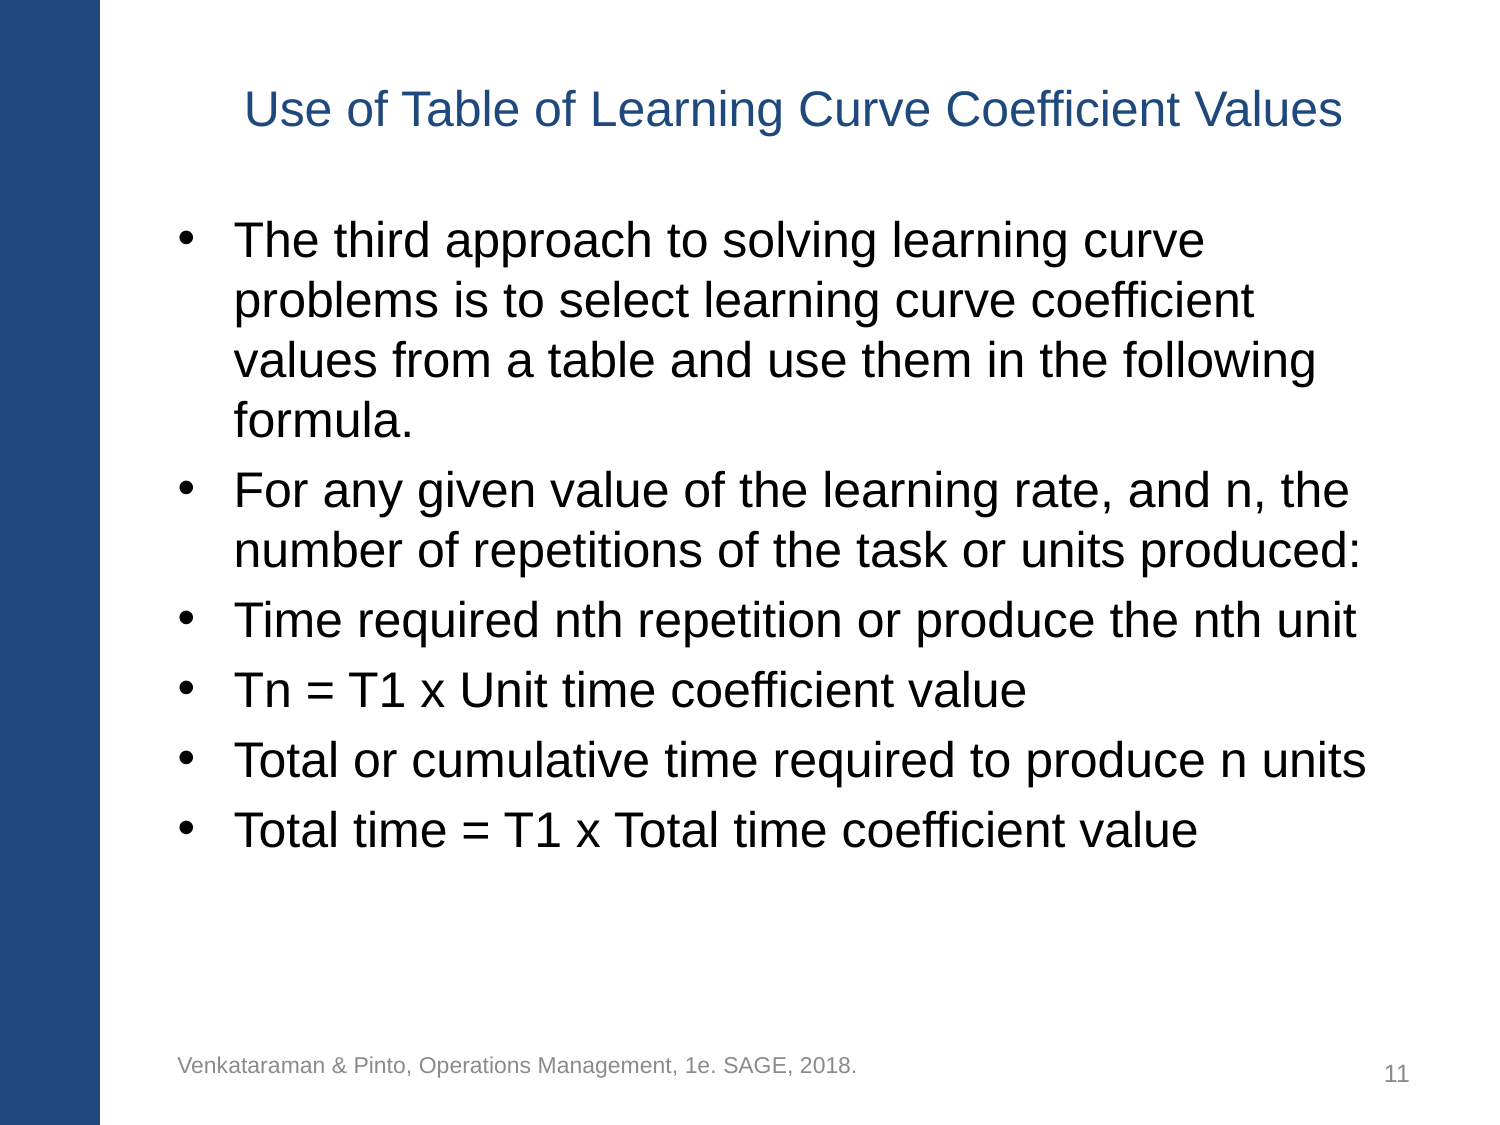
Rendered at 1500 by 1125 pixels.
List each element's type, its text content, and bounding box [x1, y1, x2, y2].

footer Venkataraman & Pinto, Operations Management, 1e. SAGE, 2018. [162, 1042, 1313, 1103]
slide_number 11 [1350, 1042, 1425, 1103]
title Use of Table of Learning Curve Coefficient Values [162, 12, 1425, 200]
list The third approach to solving learning curve problems is to select learning curve coefficient values from a table and use them in the following formula. For any given value of the learning rate, and n, the number of repetitions of the task or units produced: Time required nth repetition or produce the nth unit Tn = T1 x Unit time coefficient value Total or cumulative time required to produce n units Total time = T1 x Total time coefficient value [162, 200, 1425, 900]
